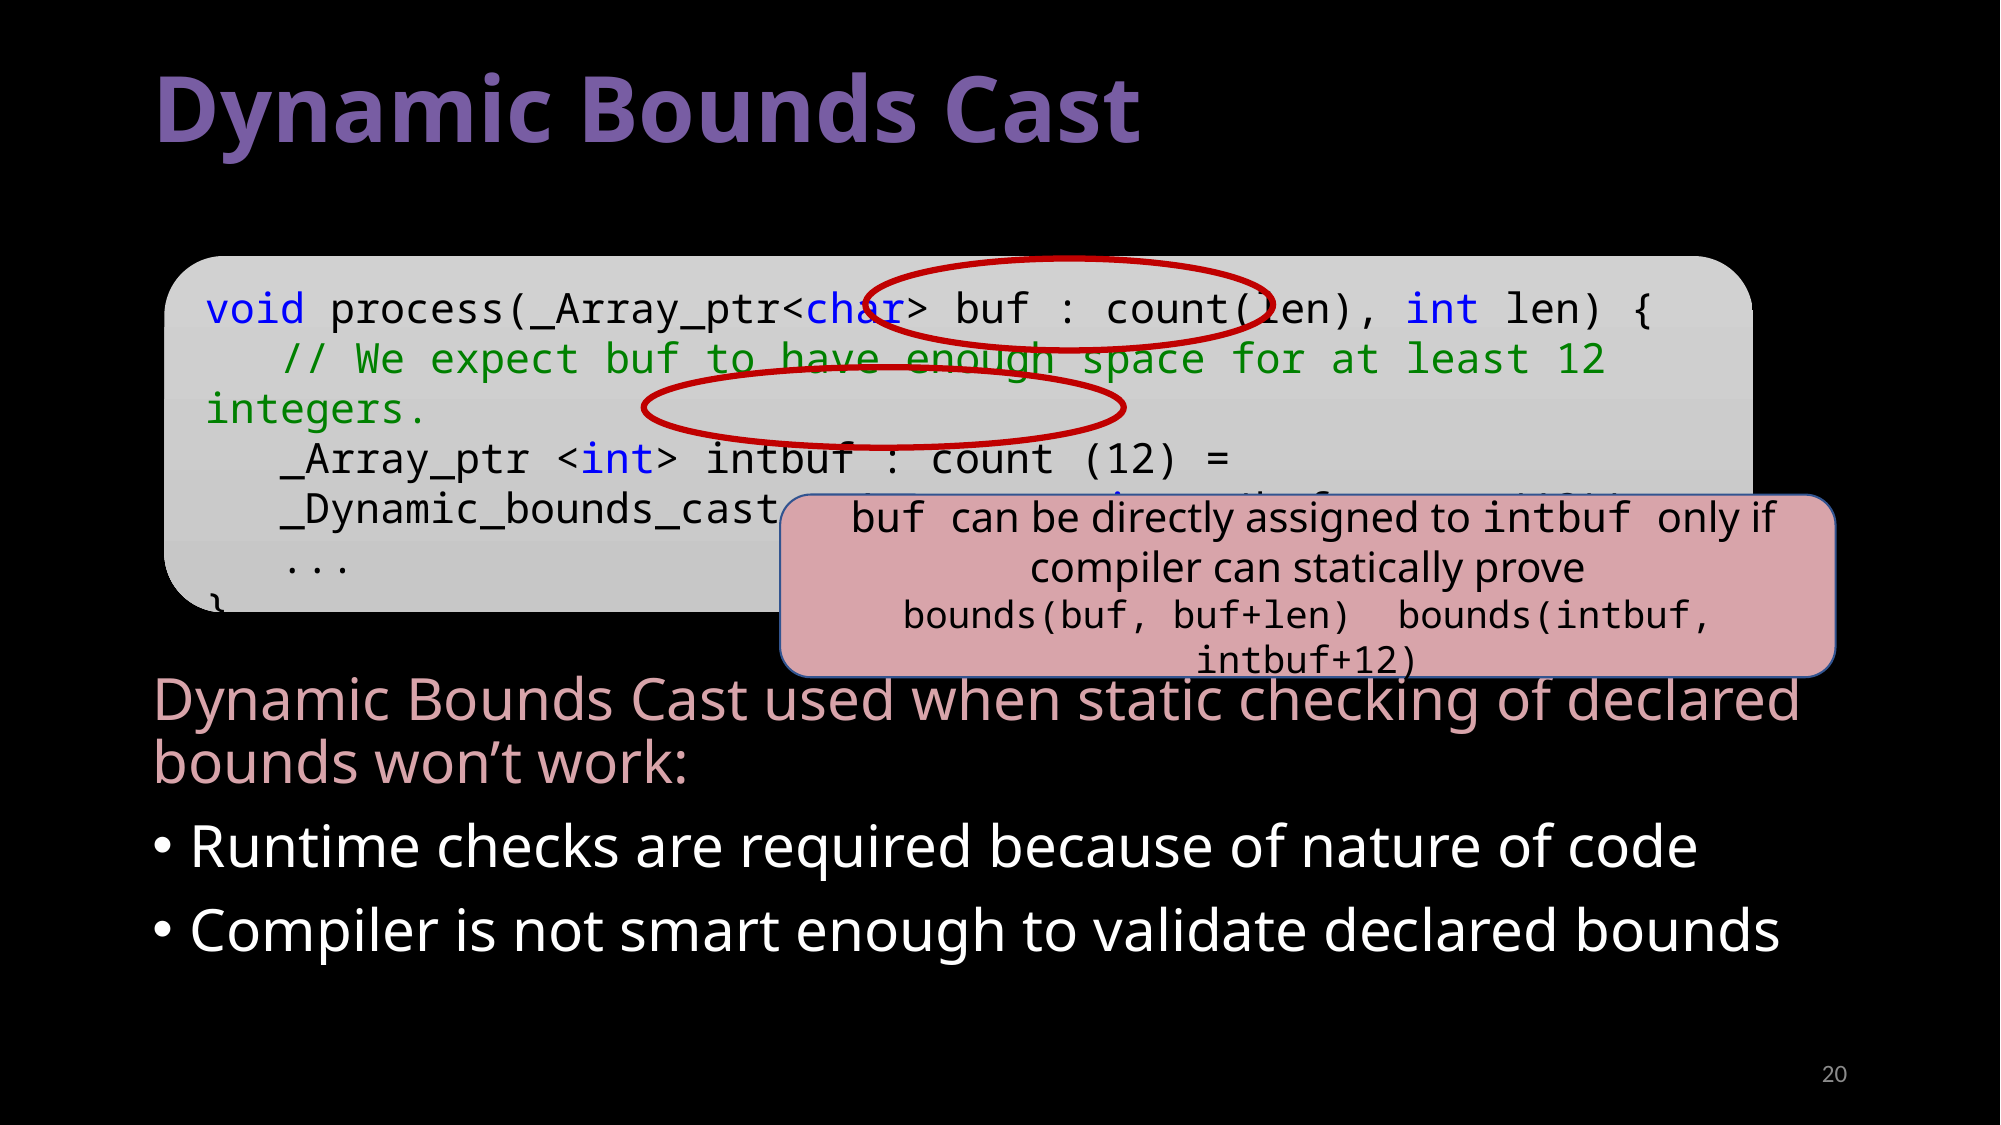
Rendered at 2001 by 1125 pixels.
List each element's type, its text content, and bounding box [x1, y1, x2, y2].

slide_number 20 [1412, 1042, 1863, 1103]
text_box [163, 255, 1737, 603]
text_box [642, 366, 1125, 449]
title Dynamic Bounds Cast [137, 5, 1875, 221]
list Dynamic Bounds Cast used when static checking of declared bounds won’t work: Runtime checks are required because of nature of code Compiler is not smart enough to validate declared bounds [137, 662, 1863, 1084]
text_box [864, 257, 1275, 352]
text_box void process(_Array_ptr<char> buf : count(len), int len) { // We expect buf to have enough space for at least 12 integers. _Array_ptr <int> intbuf : count (12) = _Dynamic_bounds_cast <_Array_ptr<int>>(buf, count(12)); ... } [190, 274, 1828, 640]
